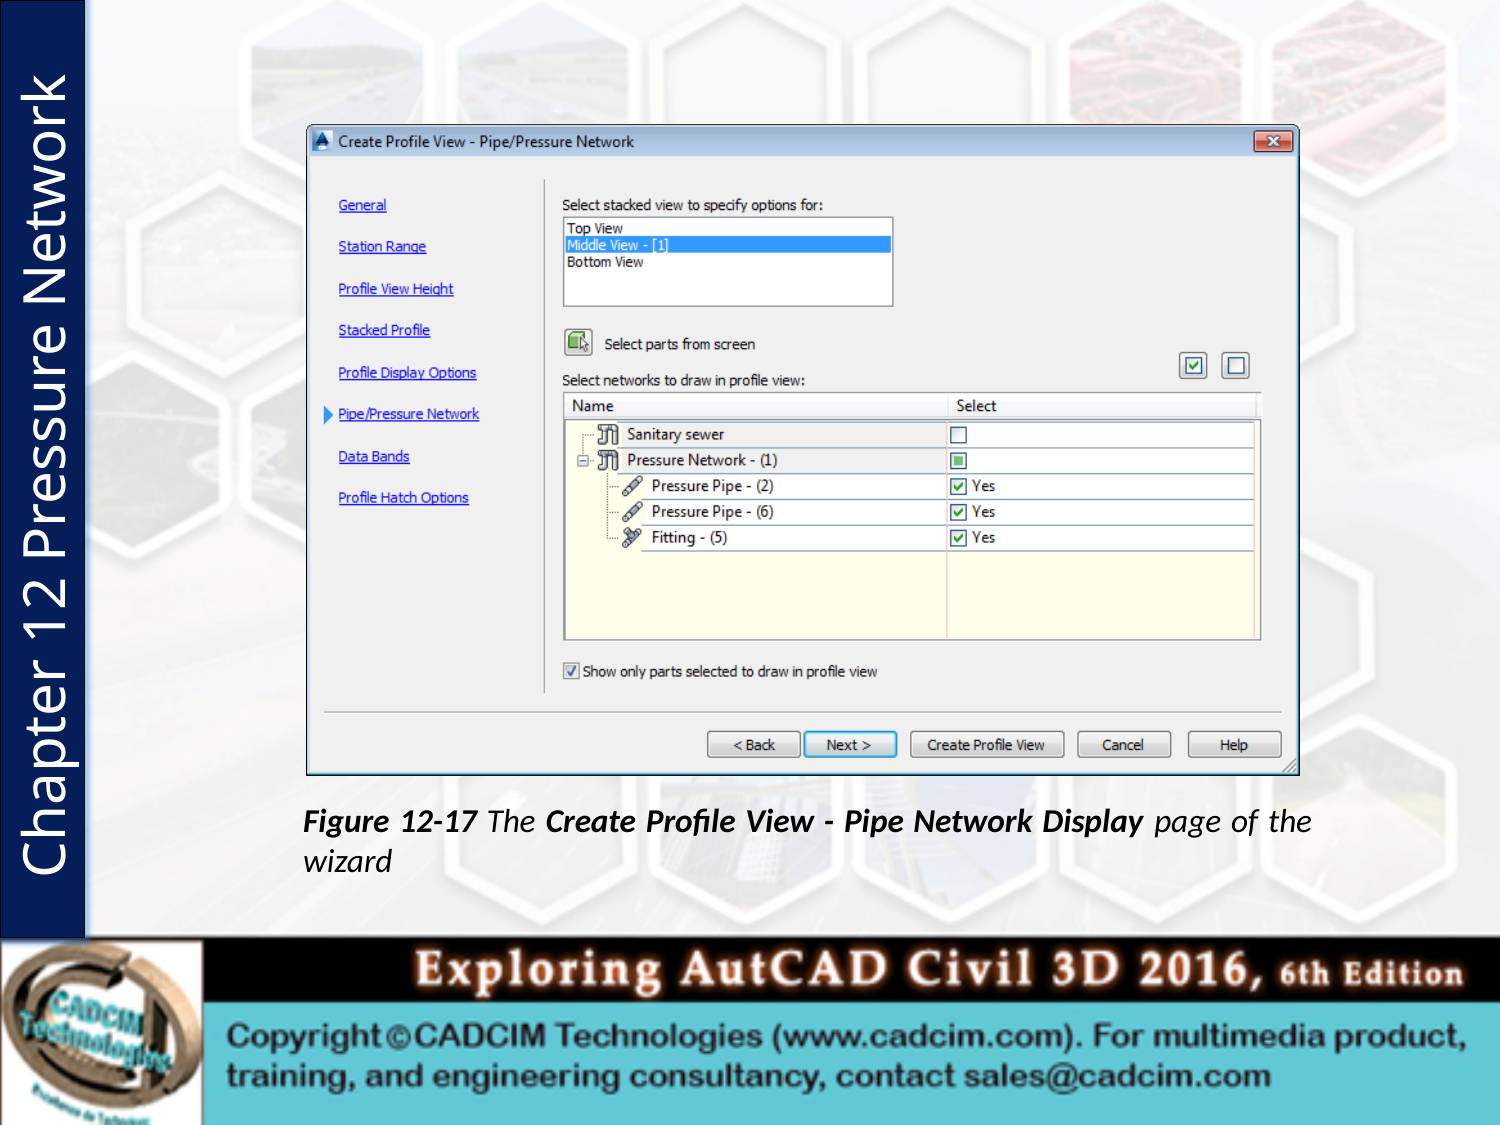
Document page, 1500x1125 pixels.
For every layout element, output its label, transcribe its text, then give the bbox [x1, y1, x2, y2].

text_box Chapter 12 Pressure Network [0, 0, 85, 938]
text_box Figure 12-17 The Create Profile View - Pipe Network Display page of the wizard [288, 791, 1328, 887]
picture [0, 0, 1500, 1125]
